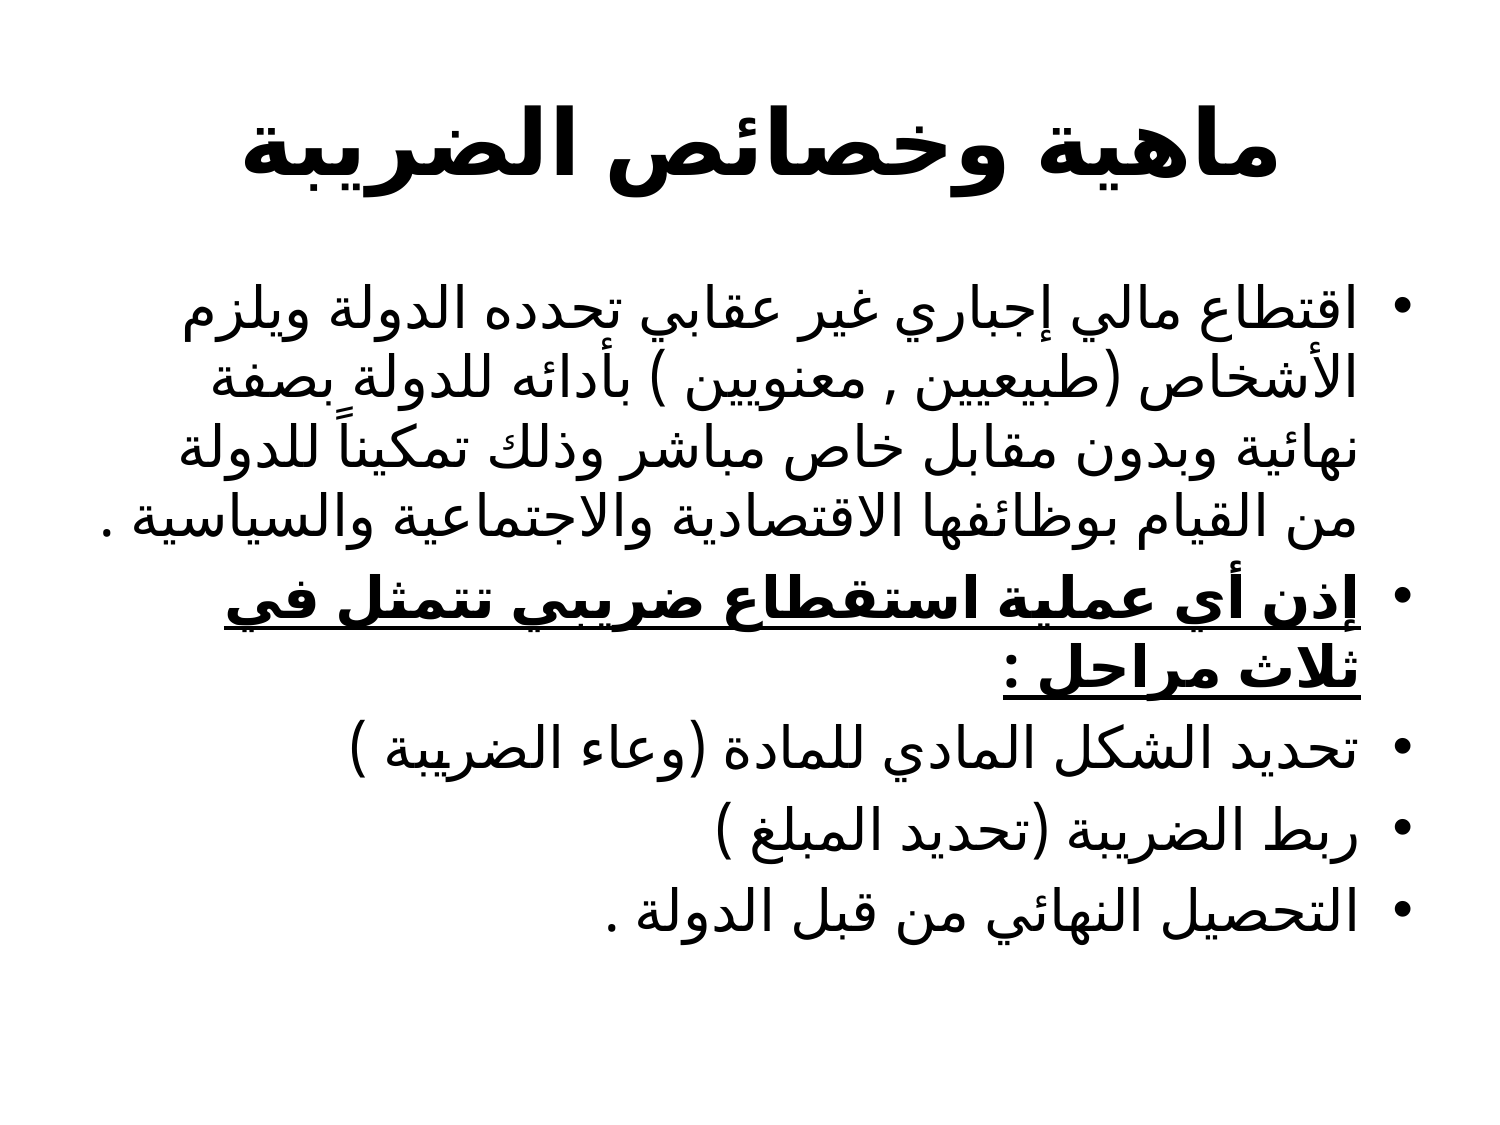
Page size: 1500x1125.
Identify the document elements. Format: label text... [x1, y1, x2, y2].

list اقتطاع مالي إجباري غير عقابي تحدده الدولة ويلزم الأشخاص (طبيعيين , معنويين ) بأدائه للدولة بصفة نهائية وبدون مقابل خاص مباشر وذلك تمكيناً للدولة من القيام بوظائفها الاقتصادية والاجتماعية والسياسية . إذن أي عملية استقطاع ضريبي تتمثل في ثلاث مراحل : تحديد الشكل المادي للمادة (وعاء الضريبة ) ربط الضريبة (تحديد المبلغ ) التحصيل النهائي من قبل الدولة . [75, 262, 1425, 1005]
title ماهية وخصائص الضريبة [75, 45, 1425, 233]
